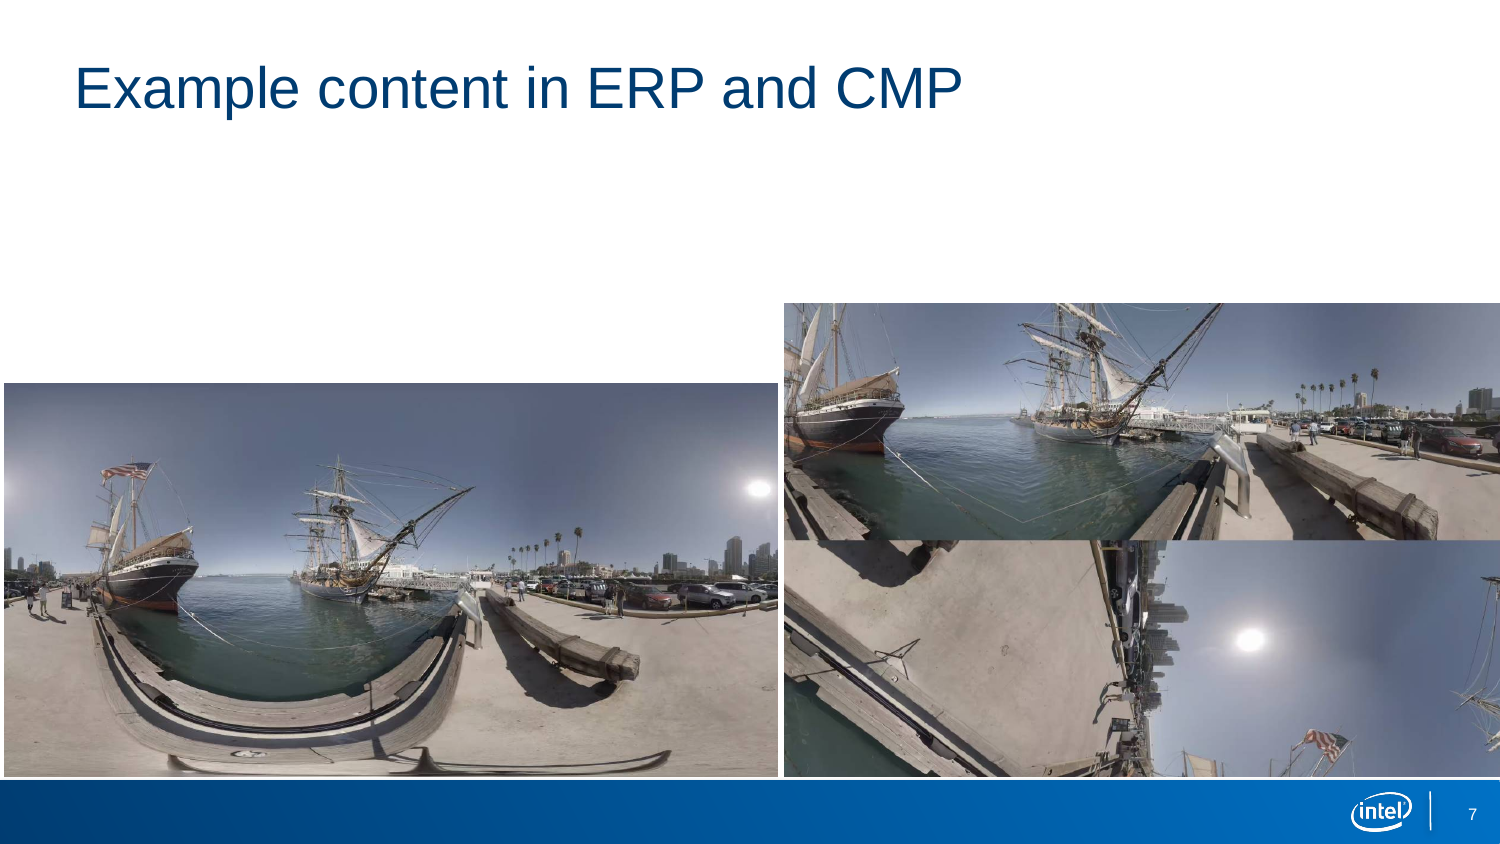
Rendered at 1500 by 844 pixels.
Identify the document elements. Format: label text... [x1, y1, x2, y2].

picture [784, 303, 1500, 777]
picture [3, 383, 779, 777]
slide_number 7 [1127, 791, 1478, 837]
title Example content in ERP and CMP [74, 50, 1425, 194]
